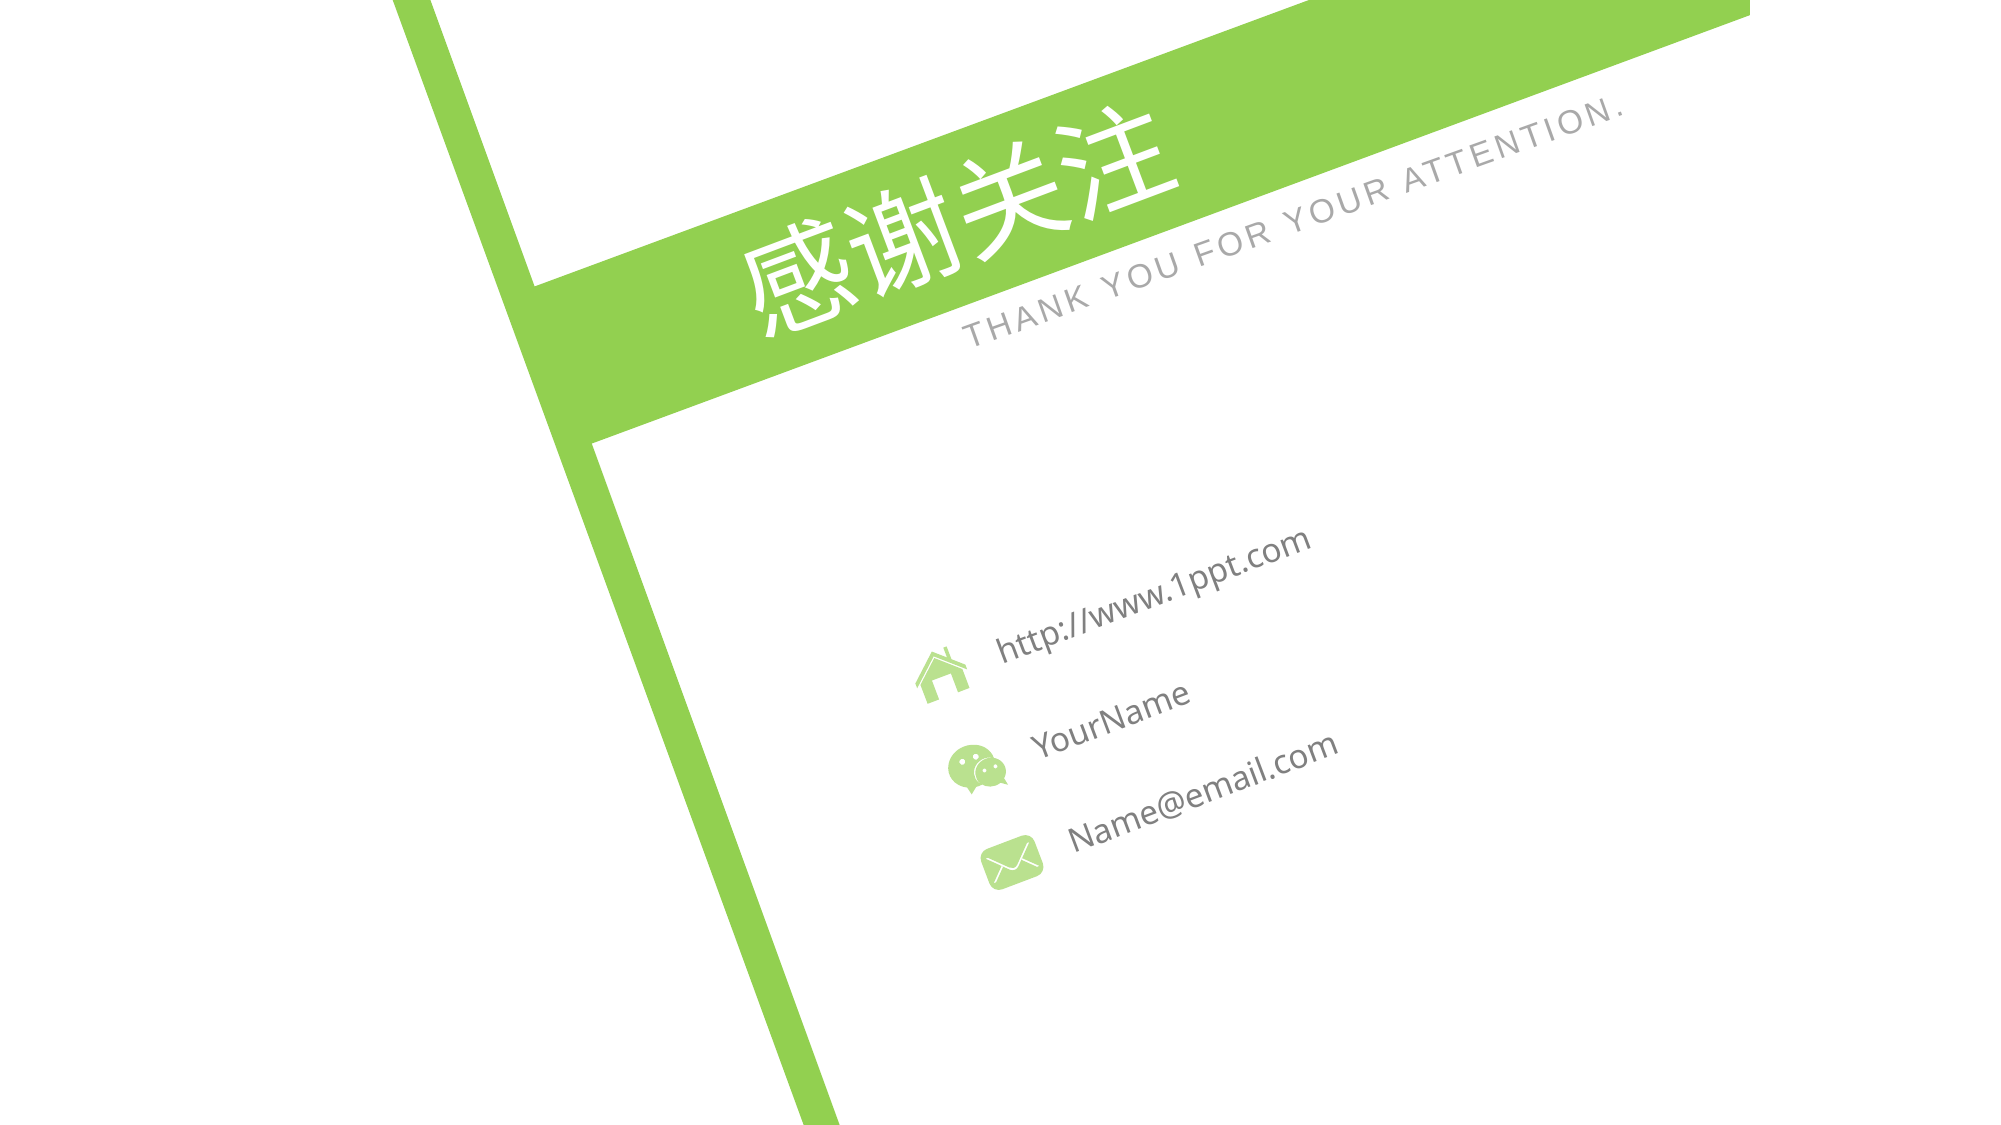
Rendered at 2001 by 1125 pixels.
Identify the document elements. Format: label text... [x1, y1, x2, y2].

text_box YourName [1006, 534, 1520, 787]
text_box [979, 834, 1045, 891]
text_box http://www.1ppt.com [970, 439, 1483, 691]
text_box [979, 0, 1752, 296]
text_box [391, 0, 841, 1125]
text_box [914, 645, 971, 706]
text_box [536, 216, 940, 444]
text_box Name@email.com [1042, 628, 1555, 881]
text_box 感谢关注 [595, 15, 1315, 418]
text_box [947, 743, 1011, 797]
text_box THANK YOU FOR YOUR ATTENTION. [939, 49, 1691, 373]
